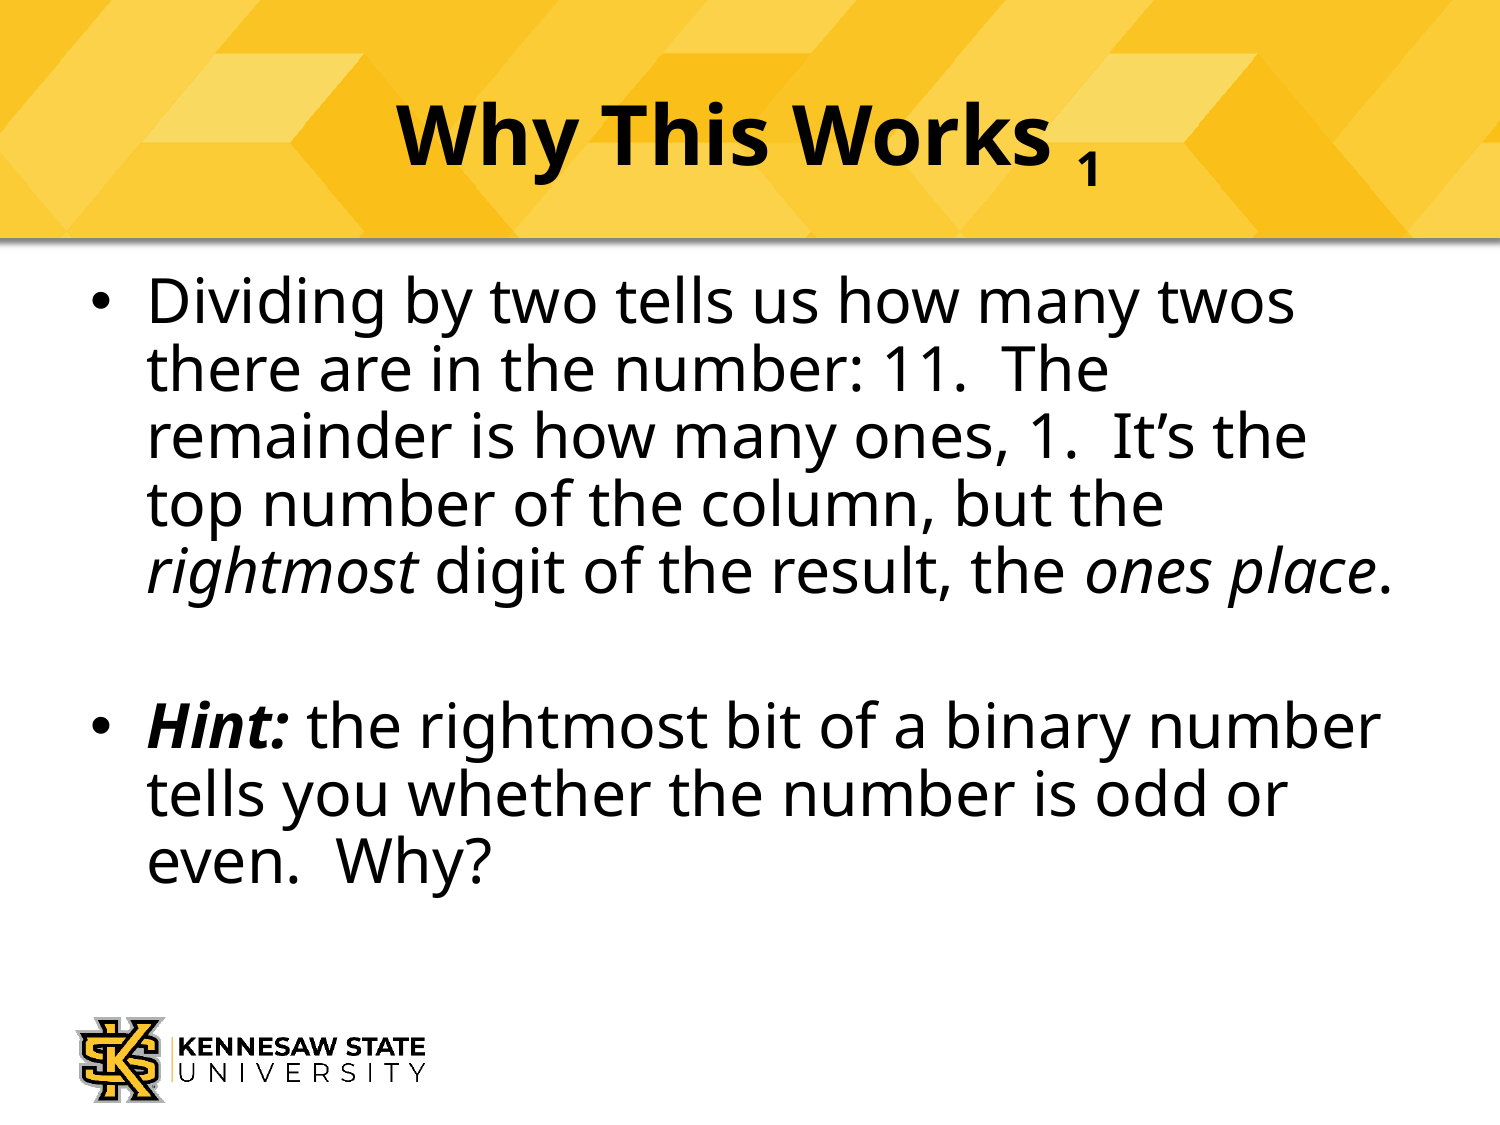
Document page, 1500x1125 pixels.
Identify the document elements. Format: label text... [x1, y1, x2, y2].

title Why This Works 1 [75, 45, 1425, 233]
picture [0, 0, 1500, 251]
picture [75, 1017, 425, 1103]
list Dividing by two tells us how many twos there are in the number: 11. The remainder is how many ones, 1. It’s the top number of the column, but the rightmost digit of the result, the ones place. Hint: the rightmost bit of a binary number tells you whether the number is odd or even. Why? [75, 262, 1425, 1005]
